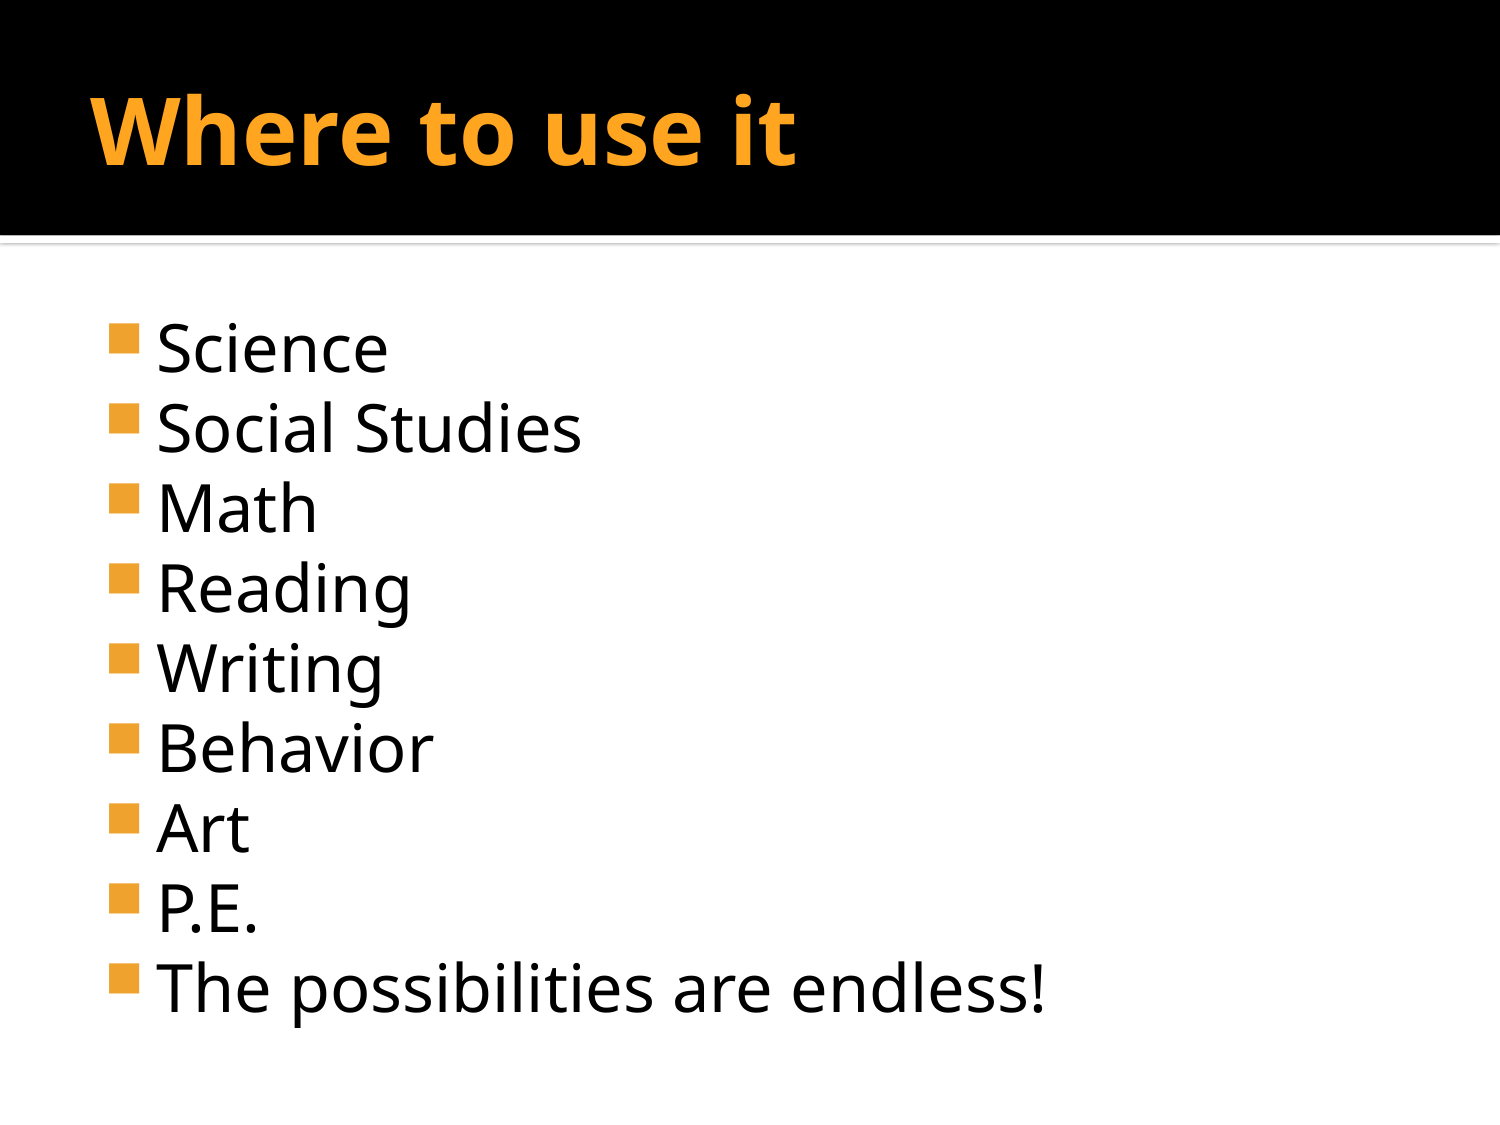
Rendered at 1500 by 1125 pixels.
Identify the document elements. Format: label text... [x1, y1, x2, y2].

title Where to use it [75, 25, 1425, 231]
list Science Social Studies Math Reading Writing Behavior Art P.E. The possibilities are endless! [75, 291, 1425, 1050]
